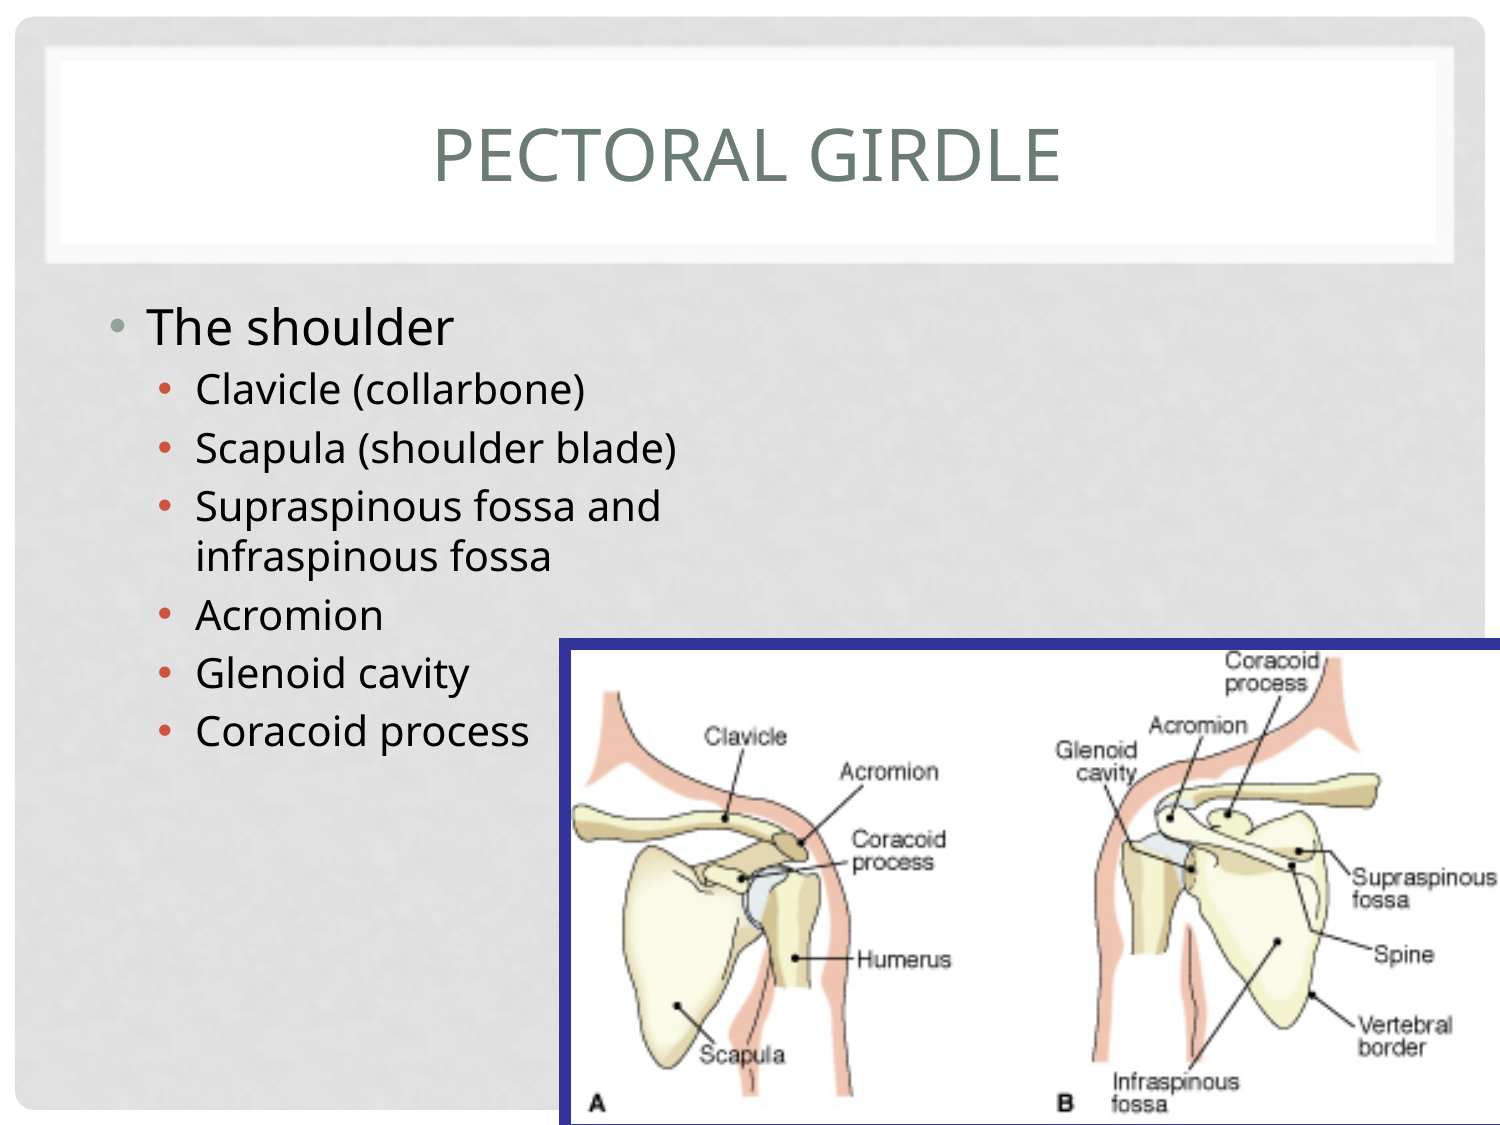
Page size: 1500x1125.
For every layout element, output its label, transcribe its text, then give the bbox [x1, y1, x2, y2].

picture [571, 649, 1500, 1125]
title Pectoral girdle [69, 66, 1425, 238]
list The shoulder Clavicle (collarbone) Scapula (shoulder blade) Supraspinous fossa and infraspinous fossa Acromion Glenoid cavity Coracoid process [75, 287, 800, 1005]
